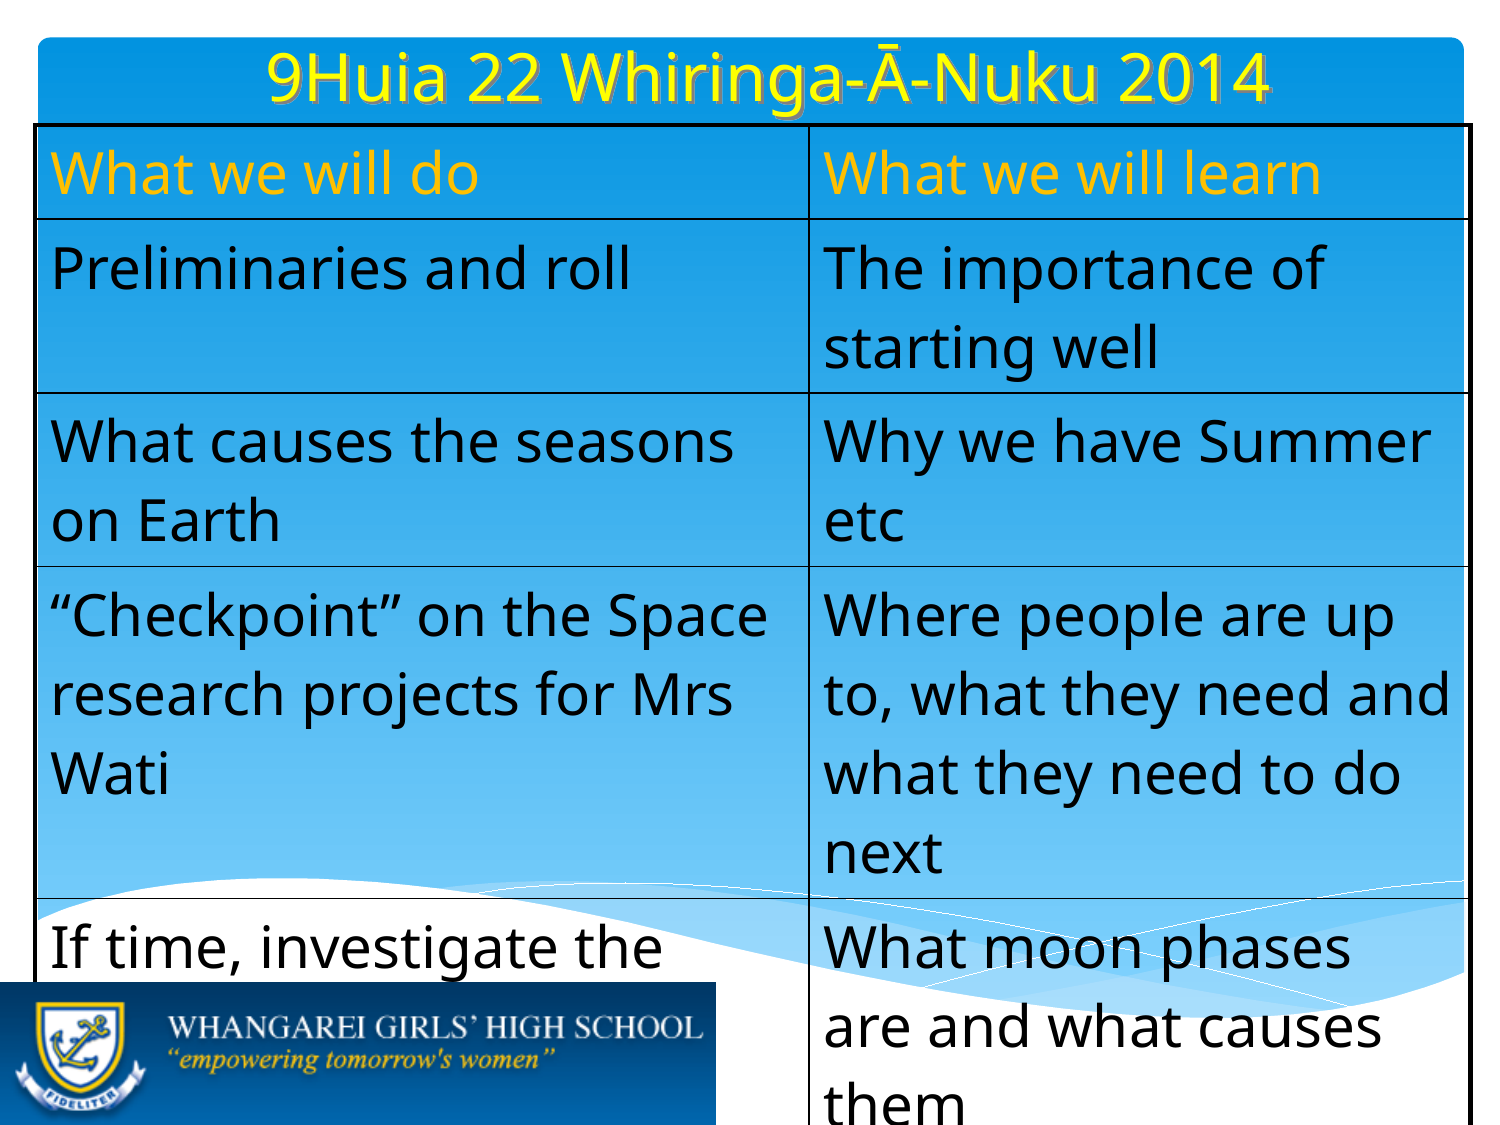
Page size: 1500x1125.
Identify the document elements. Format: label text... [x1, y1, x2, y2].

table_cell If time, investigate the phases of the Moon [37, 899, 808, 1125]
table_header What we will learn [810, 127, 1468, 218]
table_cell Preliminaries and roll [37, 220, 808, 392]
table_cell “Checkpoint” on the Space research projects for Mrs Wati [37, 567, 808, 898]
table_cell What causes the seasons on Earth [37, 394, 808, 566]
picture [0, 982, 716, 1125]
table_cell What moon phases are and what causes them [810, 899, 1468, 1125]
table_header What we will do [37, 127, 808, 218]
table_cell Why we have Summer etc [810, 394, 1468, 566]
text_box 9Huia 22 Whiringa-Ā-Nuku 2014 [162, 24, 1375, 123]
table_cell The importance of starting well [810, 220, 1468, 392]
table_cell Where people are up to, what they need and what they need to do next [810, 567, 1468, 898]
